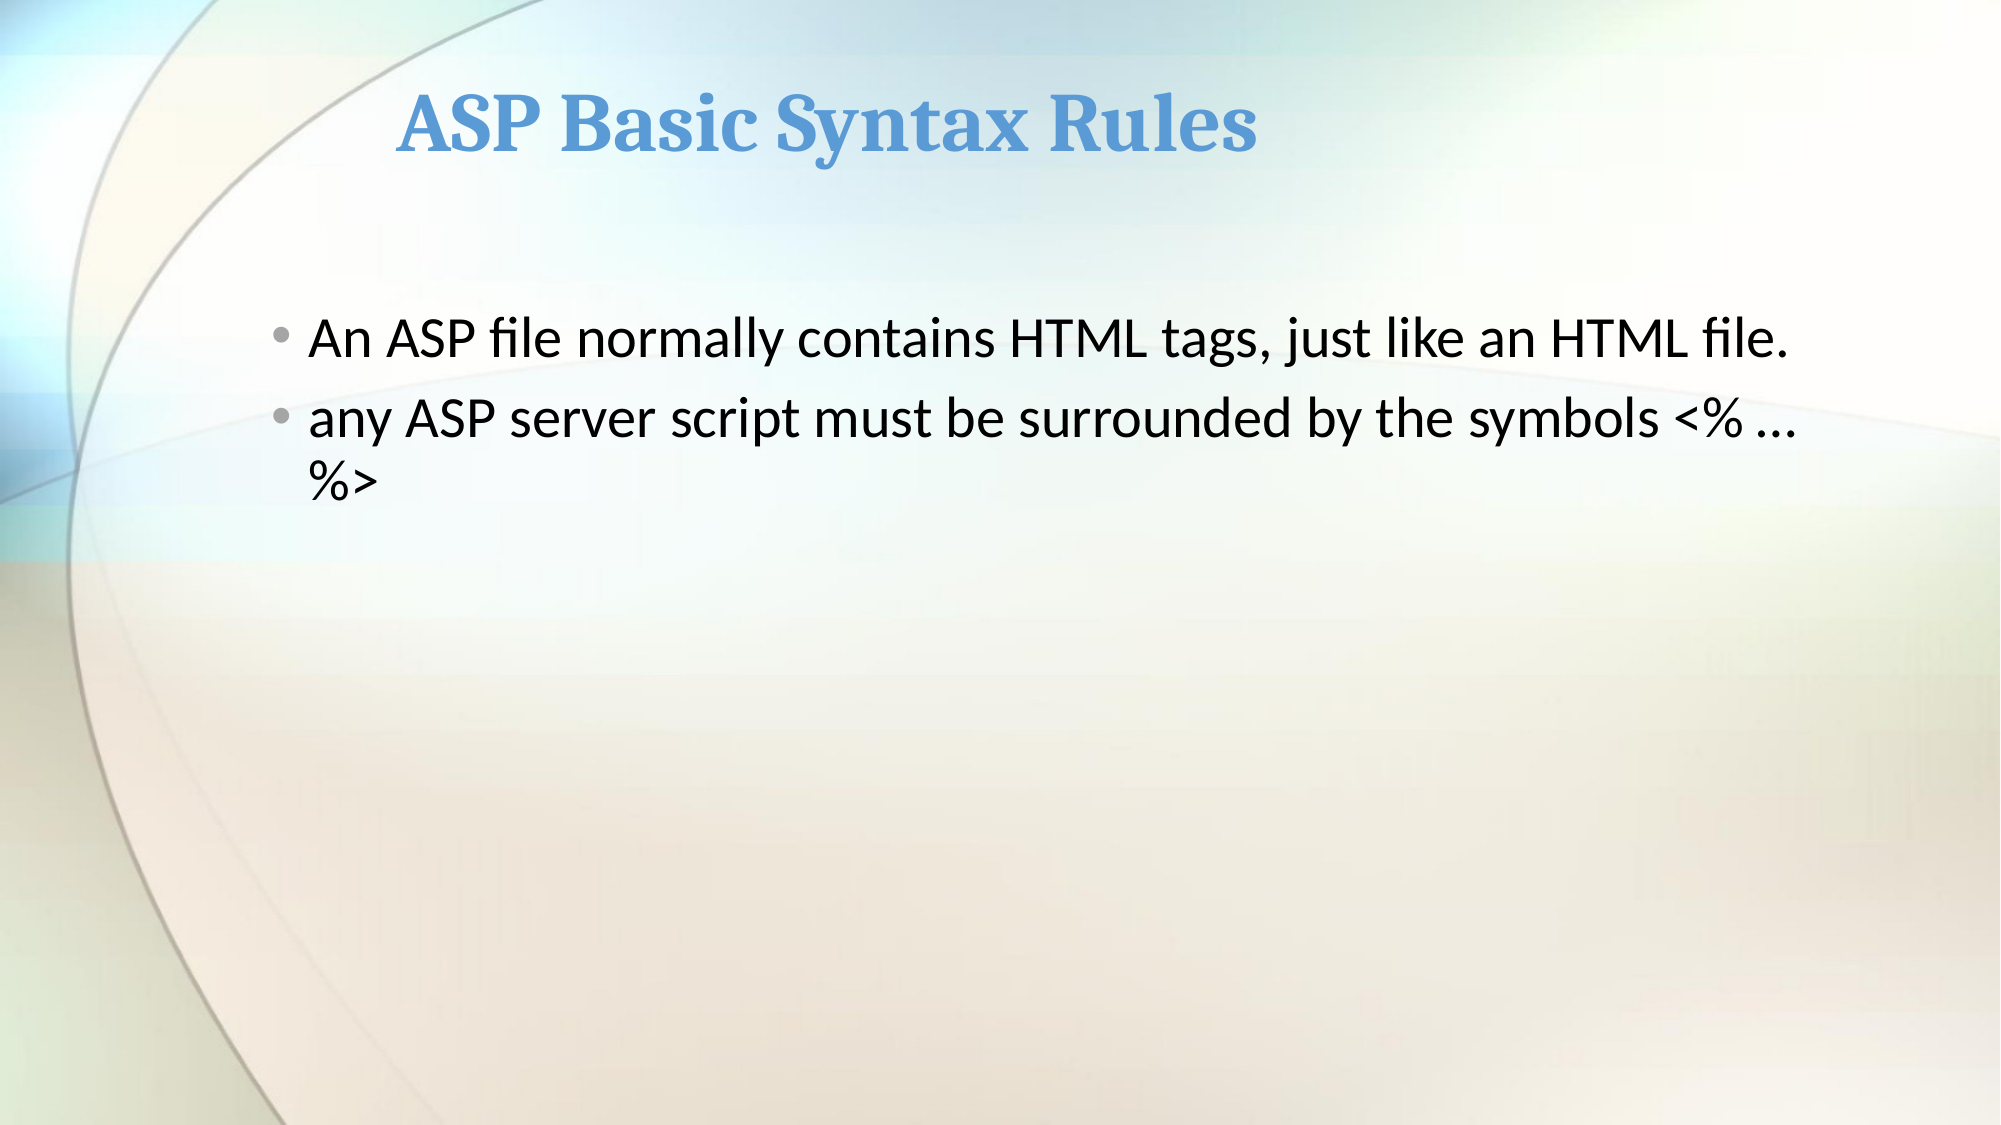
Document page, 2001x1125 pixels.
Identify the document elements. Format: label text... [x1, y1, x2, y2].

title ASP Basic Syntax Rules [381, 59, 1863, 278]
picture [0, 0, 2001, 1125]
list An ASP file normally contains HTML tags, just like an HTML file. any ASP server script must be surrounded by the symbols <% … %> [256, 299, 1863, 1014]
